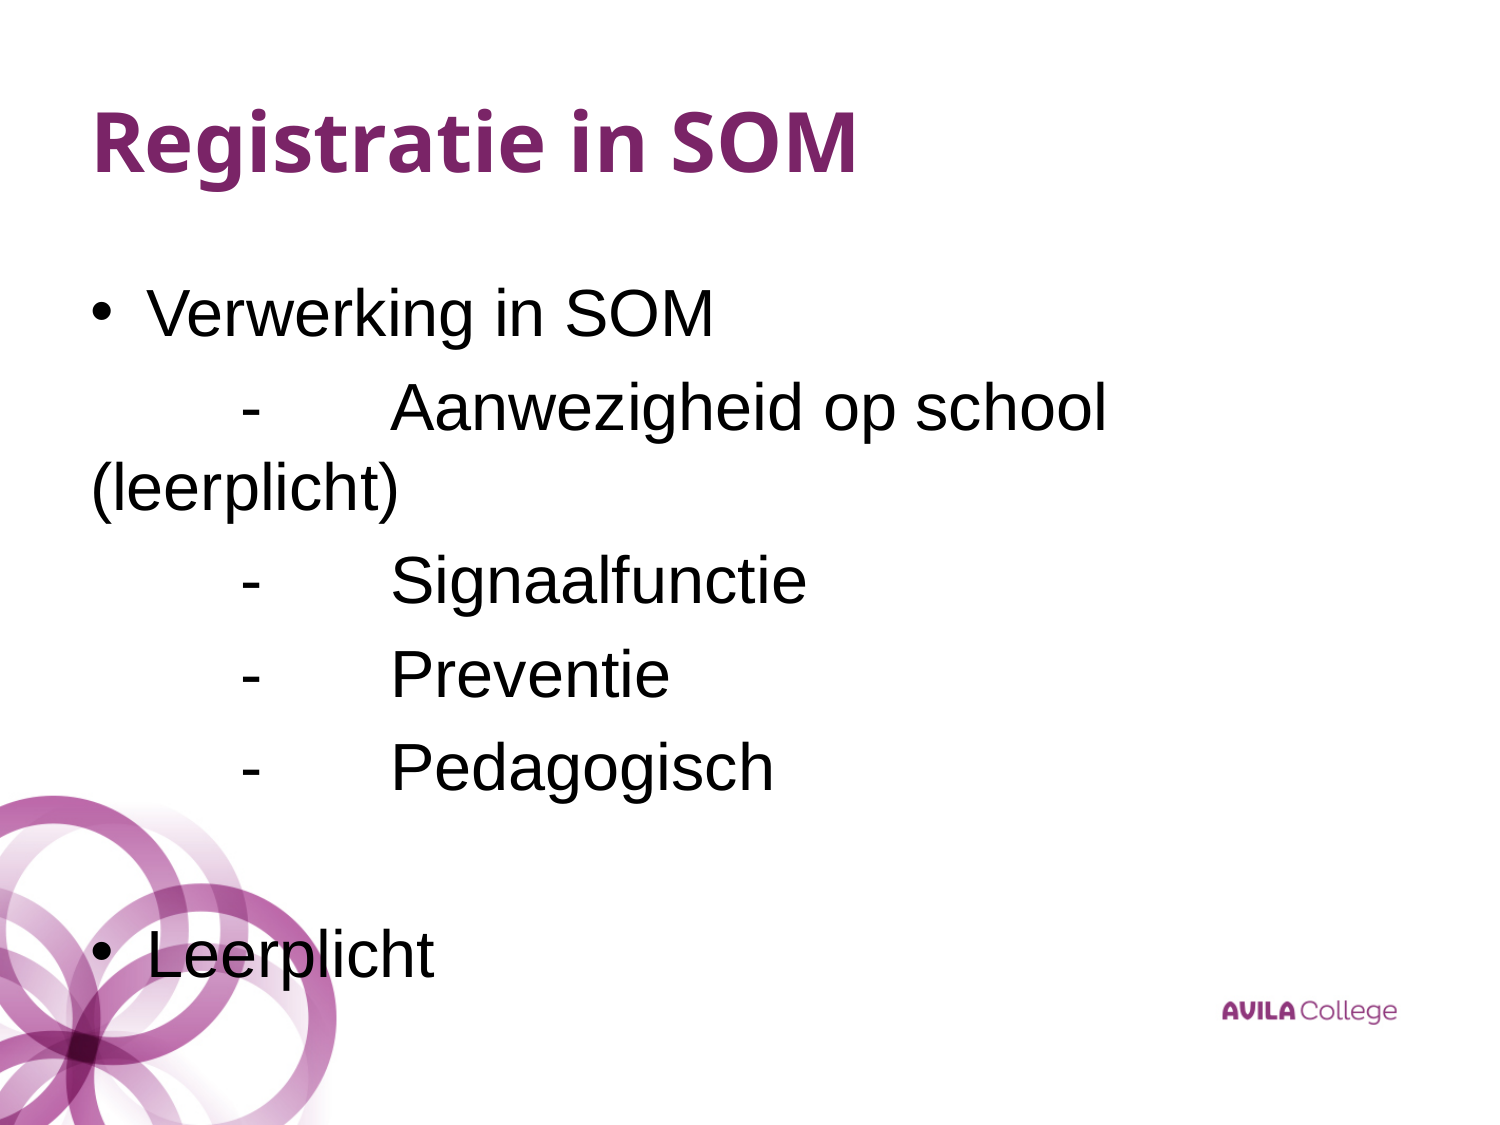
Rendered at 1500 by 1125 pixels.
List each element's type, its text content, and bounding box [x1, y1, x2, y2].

list Verwerking in SOM - Aanwezigheid op school (leerplicht) - Signaalfunctie - Preventie - Pedagogisch Leerplicht [75, 262, 1425, 1005]
title Registratie in SOM [75, 45, 1425, 233]
picture [0, 0, 1500, 1125]
